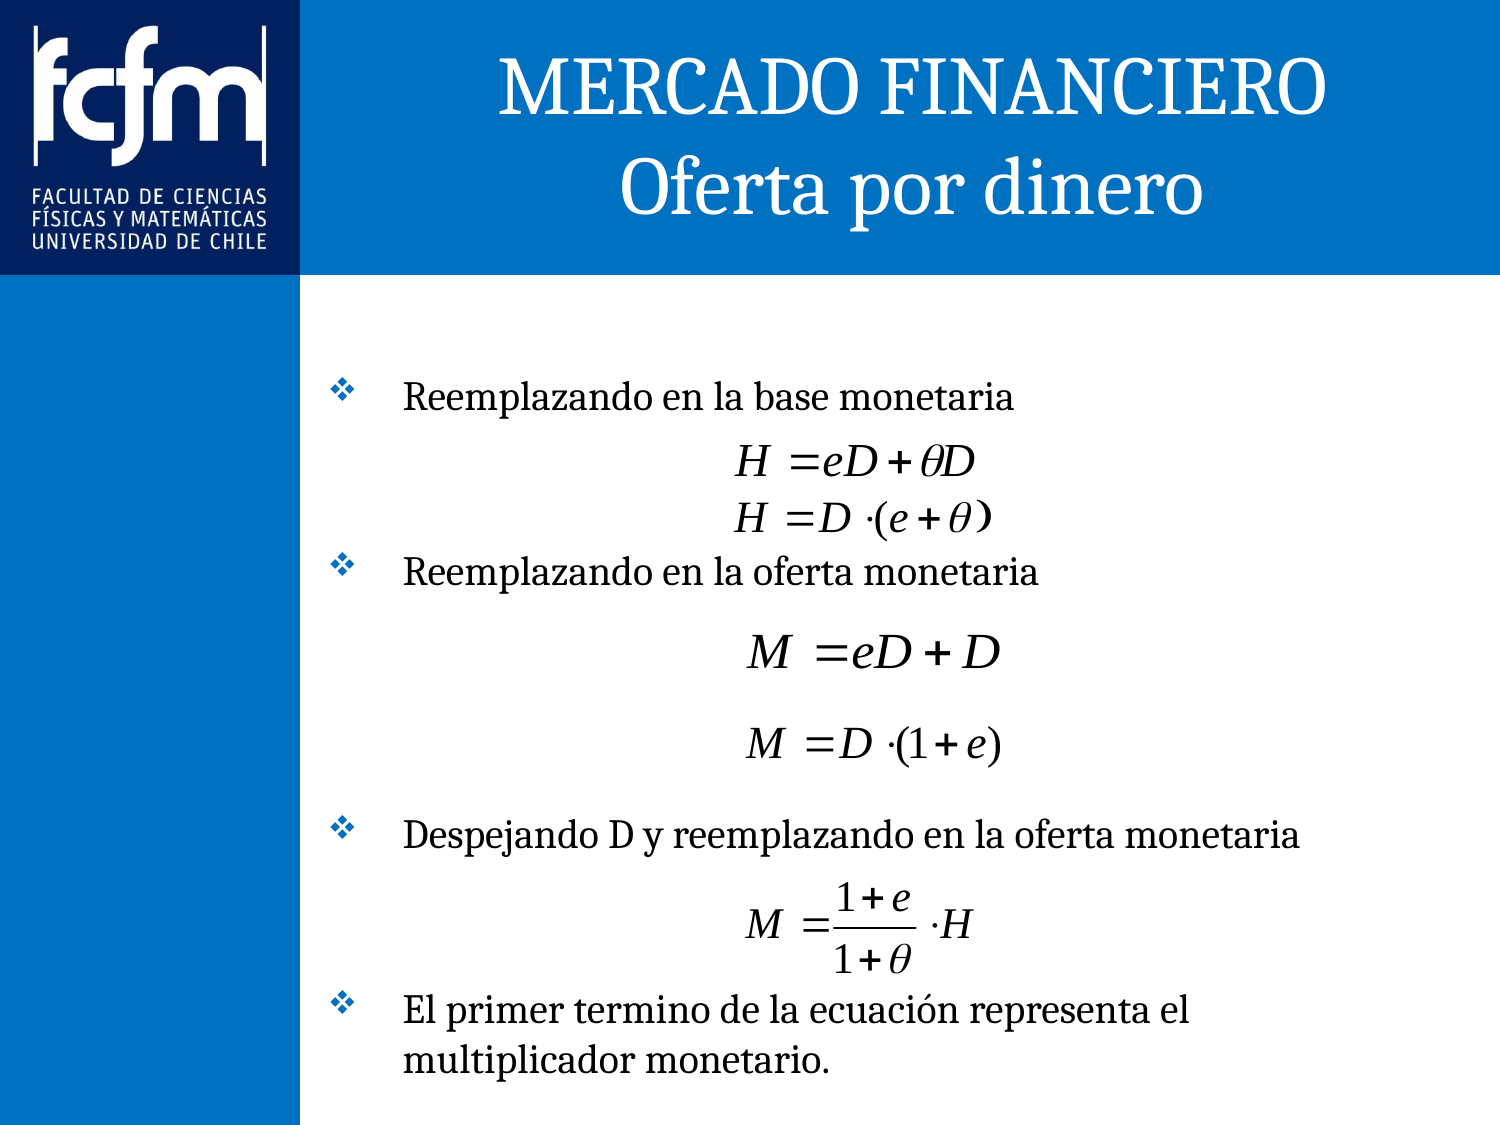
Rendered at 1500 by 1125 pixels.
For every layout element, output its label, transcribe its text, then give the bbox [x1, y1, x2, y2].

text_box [737, 621, 1011, 681]
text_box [725, 491, 999, 552]
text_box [737, 869, 987, 983]
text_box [738, 715, 1011, 778]
picture [29, 18, 272, 254]
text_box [725, 432, 984, 487]
text_box MERCADO FINANCIERO Oferta por dinero [399, 37, 1425, 225]
text_box Reemplazando en la base monetaria Reemplazando en la oferta monetaria Despejando D y reemplazando en la oferta monetaria El primer termino de la ecuación representa el multiplicador monetario. [312, 361, 1416, 1090]
